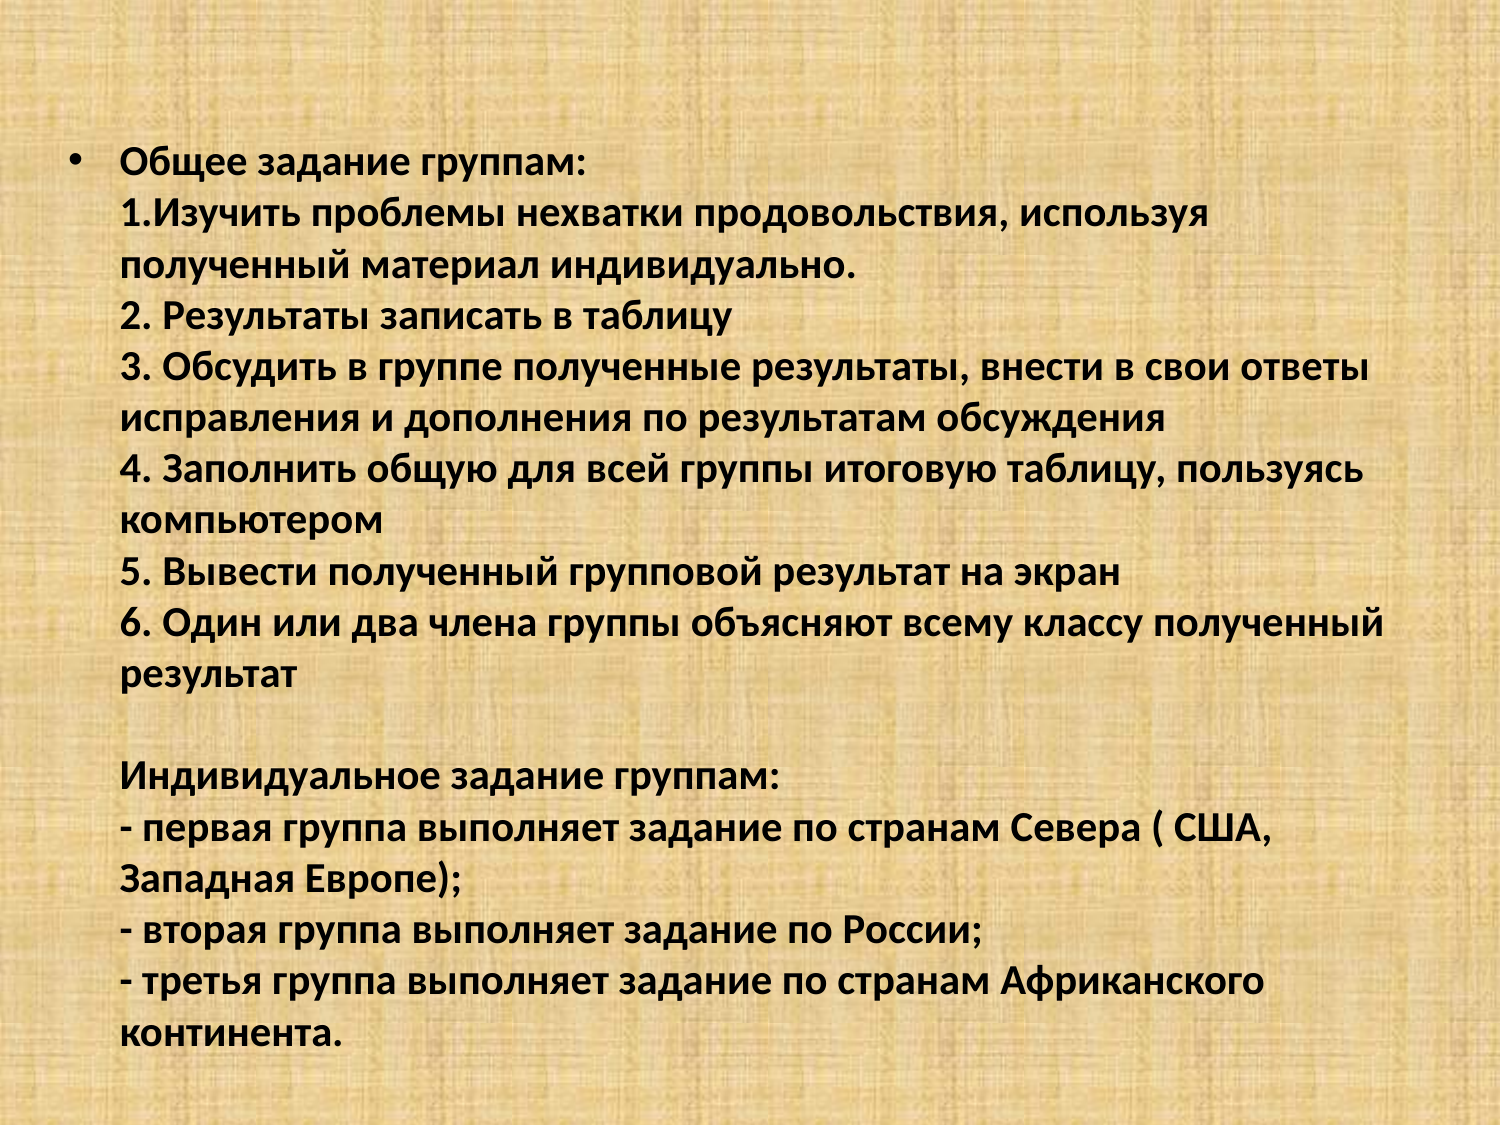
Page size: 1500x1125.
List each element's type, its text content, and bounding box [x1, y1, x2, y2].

list Общее задание группам: 1.Изучить проблемы нехватки продовольствия, используя полученный материал индивидуально. 2. Результаты записать в таблицу 3. Обсудить в группе полученные результаты, внести в свои ответы исправления и дополнения по результатам обсуждения 4. Заполнить общую для всей группы итоговую таблицу, пользуясь компьютером 5. Вывести полученный групповой результат на экран 6. Один или два члена группы объясняют всему классу полученный результат Индивидуальное задание группам: - первая группа выполняет задание по странам Севера ( США, Западная Европе); - вторая группа выполняет задание по России; - третья группа выполняет задание по странам Африканского континента. [53, 125, 1424, 1071]
picture [0, 0, 1500, 1125]
